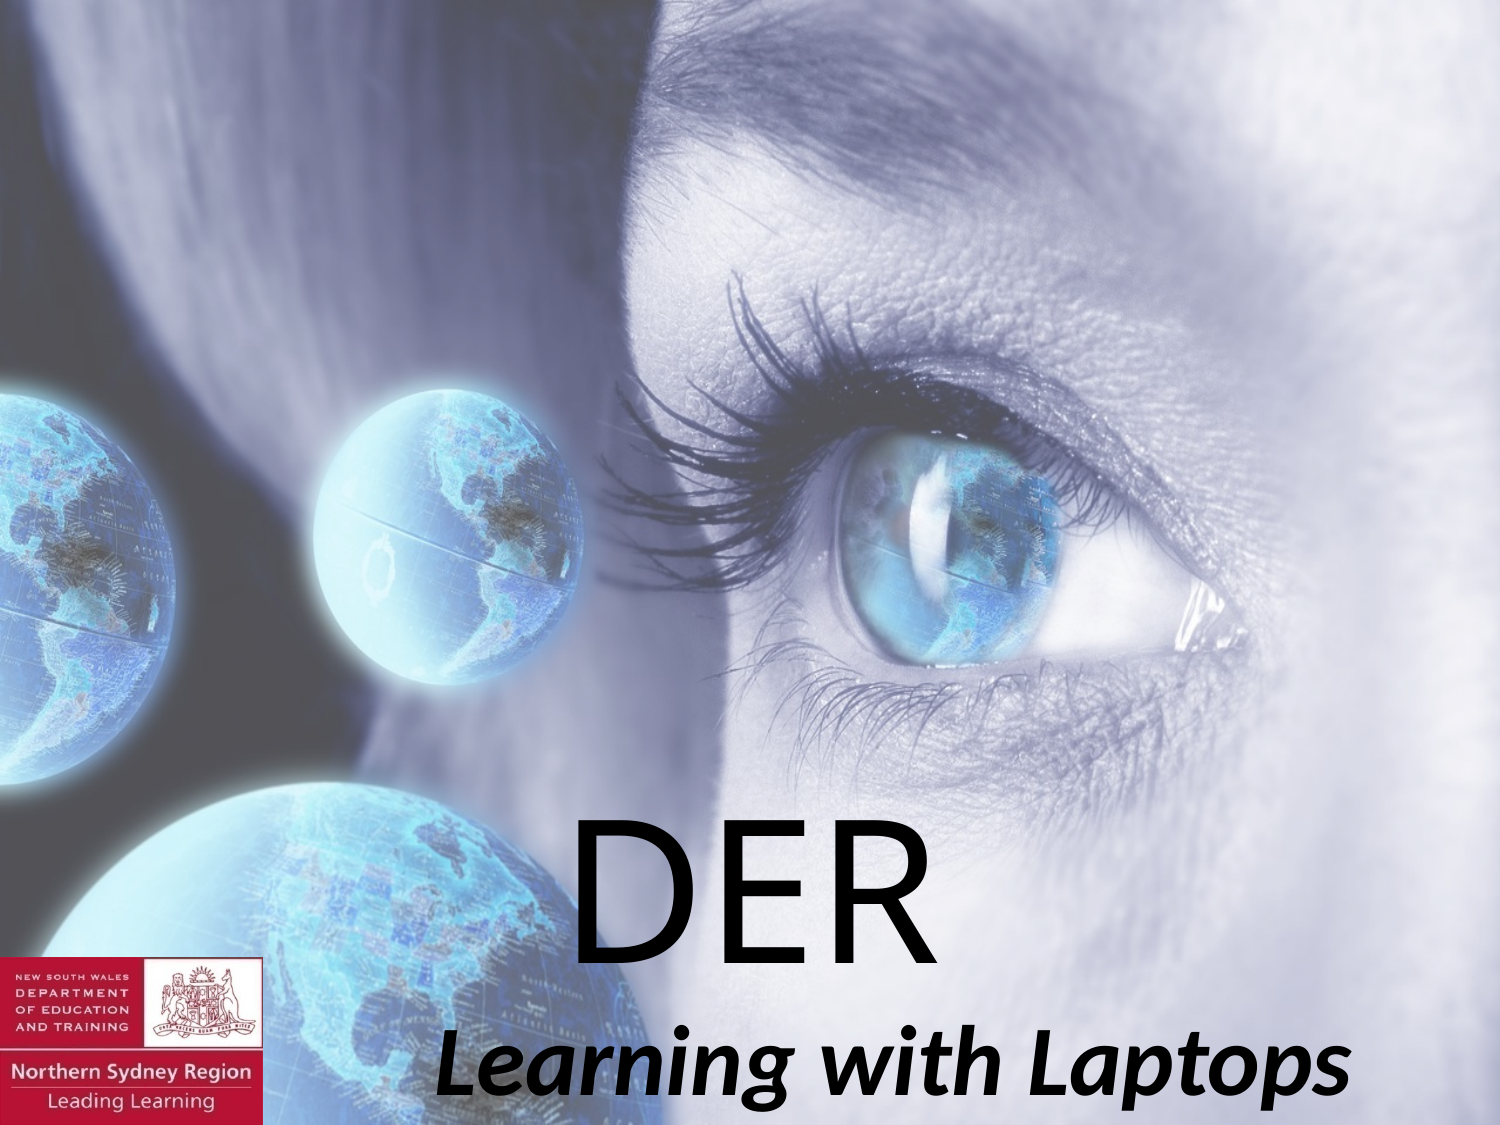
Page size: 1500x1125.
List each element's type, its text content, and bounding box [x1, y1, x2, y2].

title DER [0, 762, 1500, 1004]
picture [0, 957, 263, 1125]
subtitle Learning with Laptops [287, 987, 1500, 1088]
